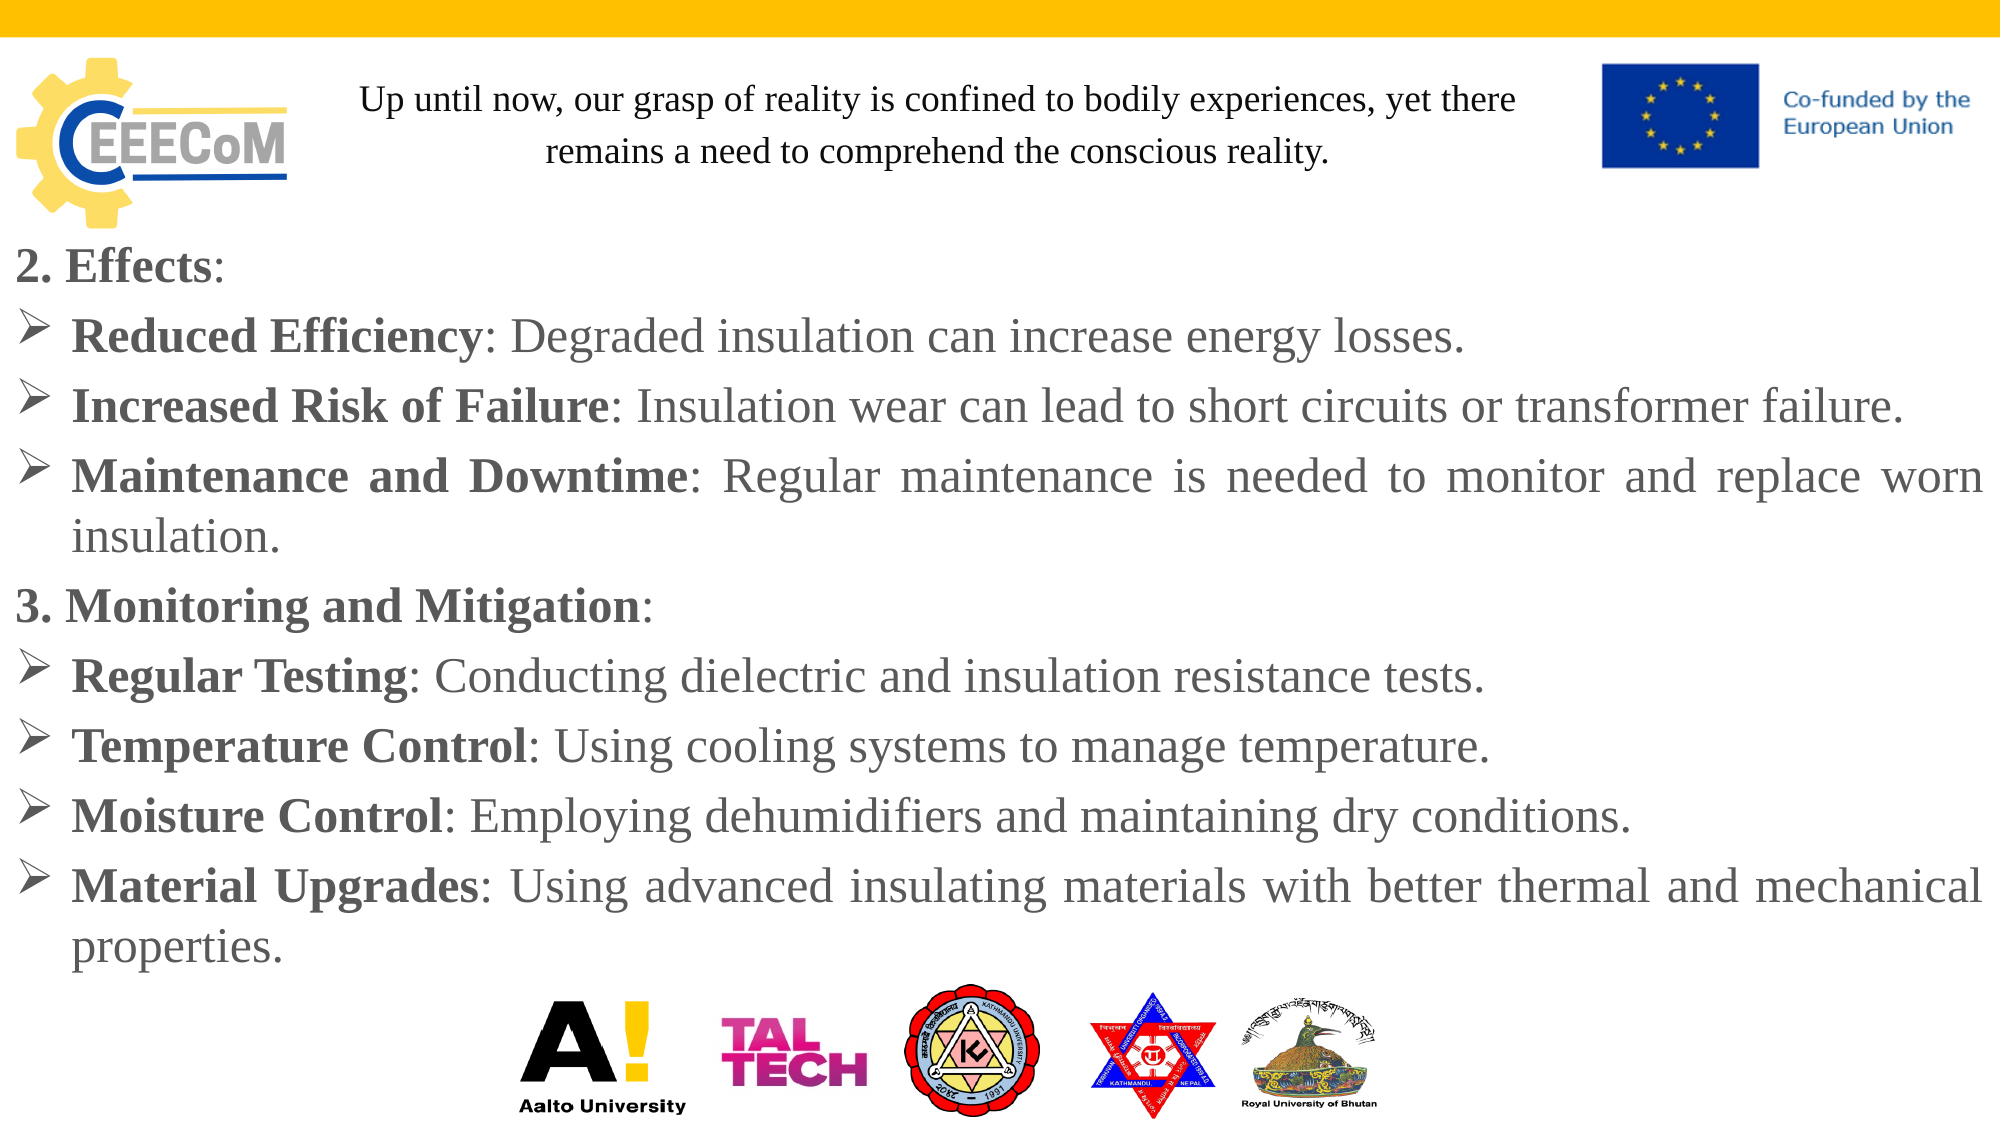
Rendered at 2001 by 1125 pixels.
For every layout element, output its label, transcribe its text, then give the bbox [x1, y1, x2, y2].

picture [1595, 46, 2000, 181]
title Up until now, our grasp of reality is confined to bodily experiences, yet there remains a need to comprehend the conscious reality. [312, 37, 1565, 201]
picture [512, 984, 1382, 1125]
list 2. Effects: Reduced Efficiency: Degraded insulation can increase energy losses. Increased Risk of Failure: Insulation wear can lead to short circuits or transformer failure. Maintenance and Downtime: Regular maintenance is needed to monitor and replace worn insulation. 3. Monitoring and Mitigation: Regular Testing: Conducting dielectric and insulation resistance tests. Temperature Control: Using cooling systems to manage temperature. Moisture Control: Employing dehumidifiers and maintaining dry conditions. Material Upgrades: Using advanced insulating materials with better thermal and mechanical properties. [0, 224, 2000, 975]
picture [11, 50, 299, 224]
